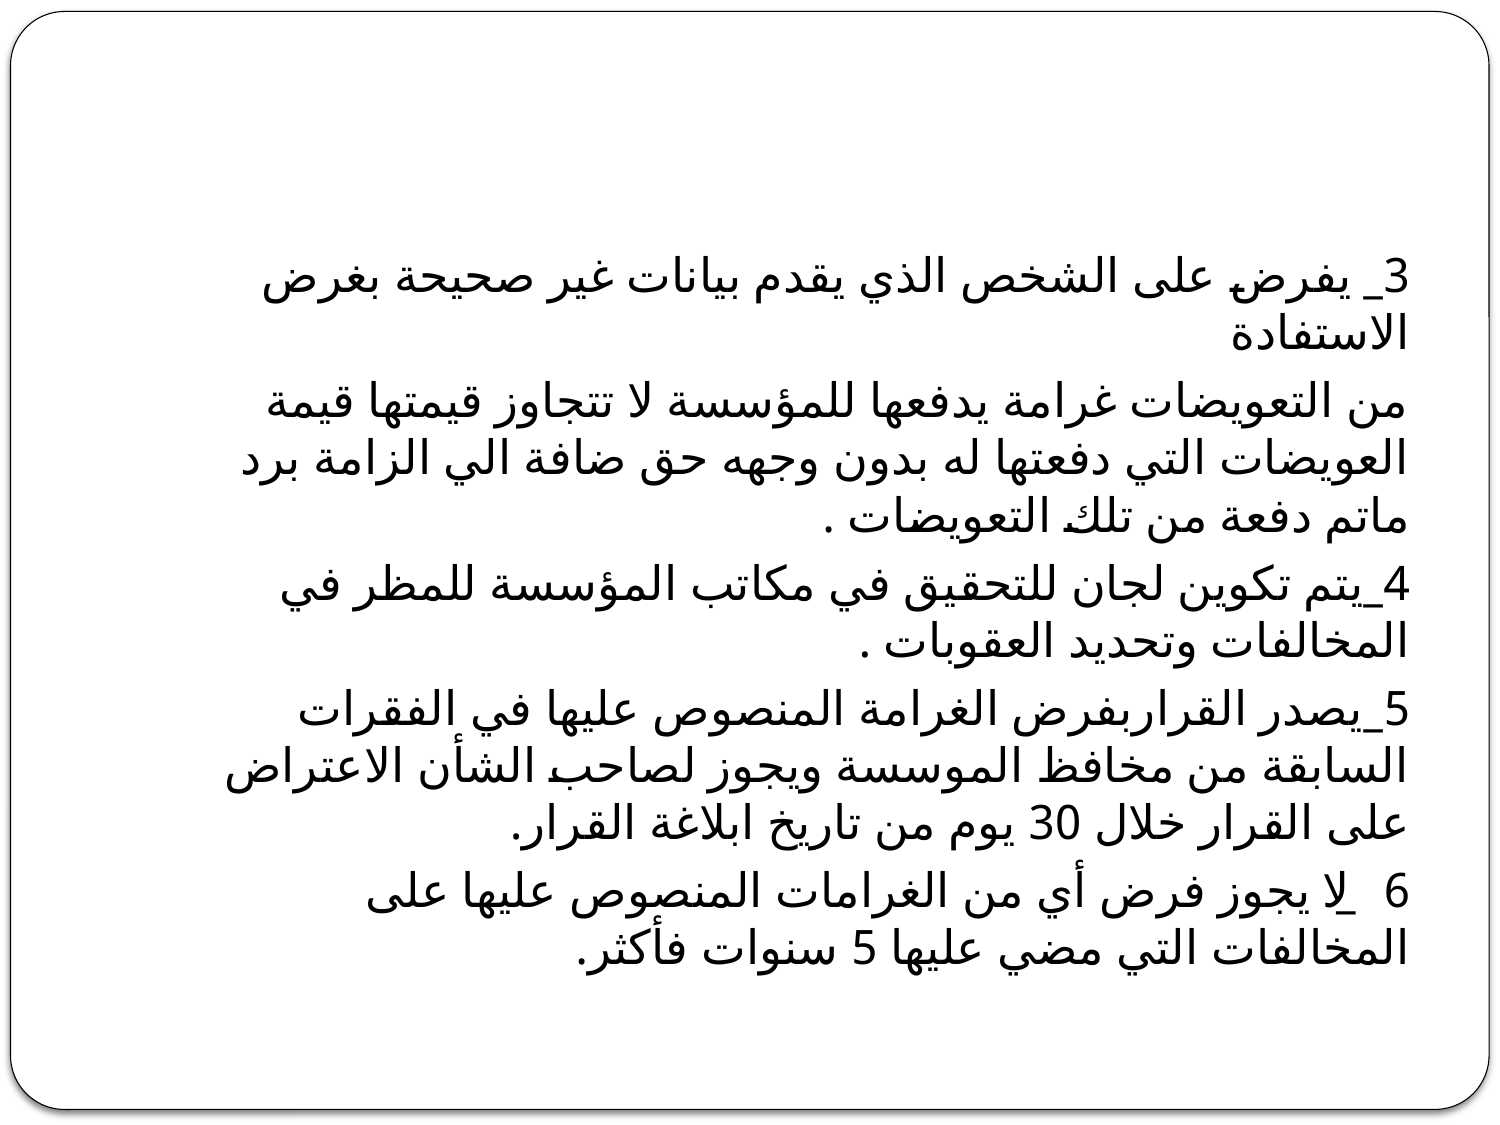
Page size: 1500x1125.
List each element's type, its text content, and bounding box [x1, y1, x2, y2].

list 3_ يفرض على الشخص الذي يقدم بيانات غير صحيحة بغرض الاستفادة من التعويضات غرامة يدفعها للمؤسسة لا تتجاوز قيمتها قيمة العويضات التي دفعتها له بدون وجهه حق ضافة الي الزامة برد ماتم دفعة من تلك التعويضات . 4_يتم تكوين لجان للتحقيق في مكاتب المؤسسة للمظر في المخالفات وتحديد العقوبات . 5_يصدر القراربفرض الغرامة المنصوص عليها في الفقرات السابقة من مخافظ الموسسة ويجوز لصاحب الشأن الاعتراض على القرار خلال 30 يوم من تاريخ ابلاغة القرار. 6_ لا يجوز فرض أي من الغرامات المنصوص عليها على المخالفات التي مضي عليها 5 سنوات فأكثر. [150, 237, 1425, 988]
